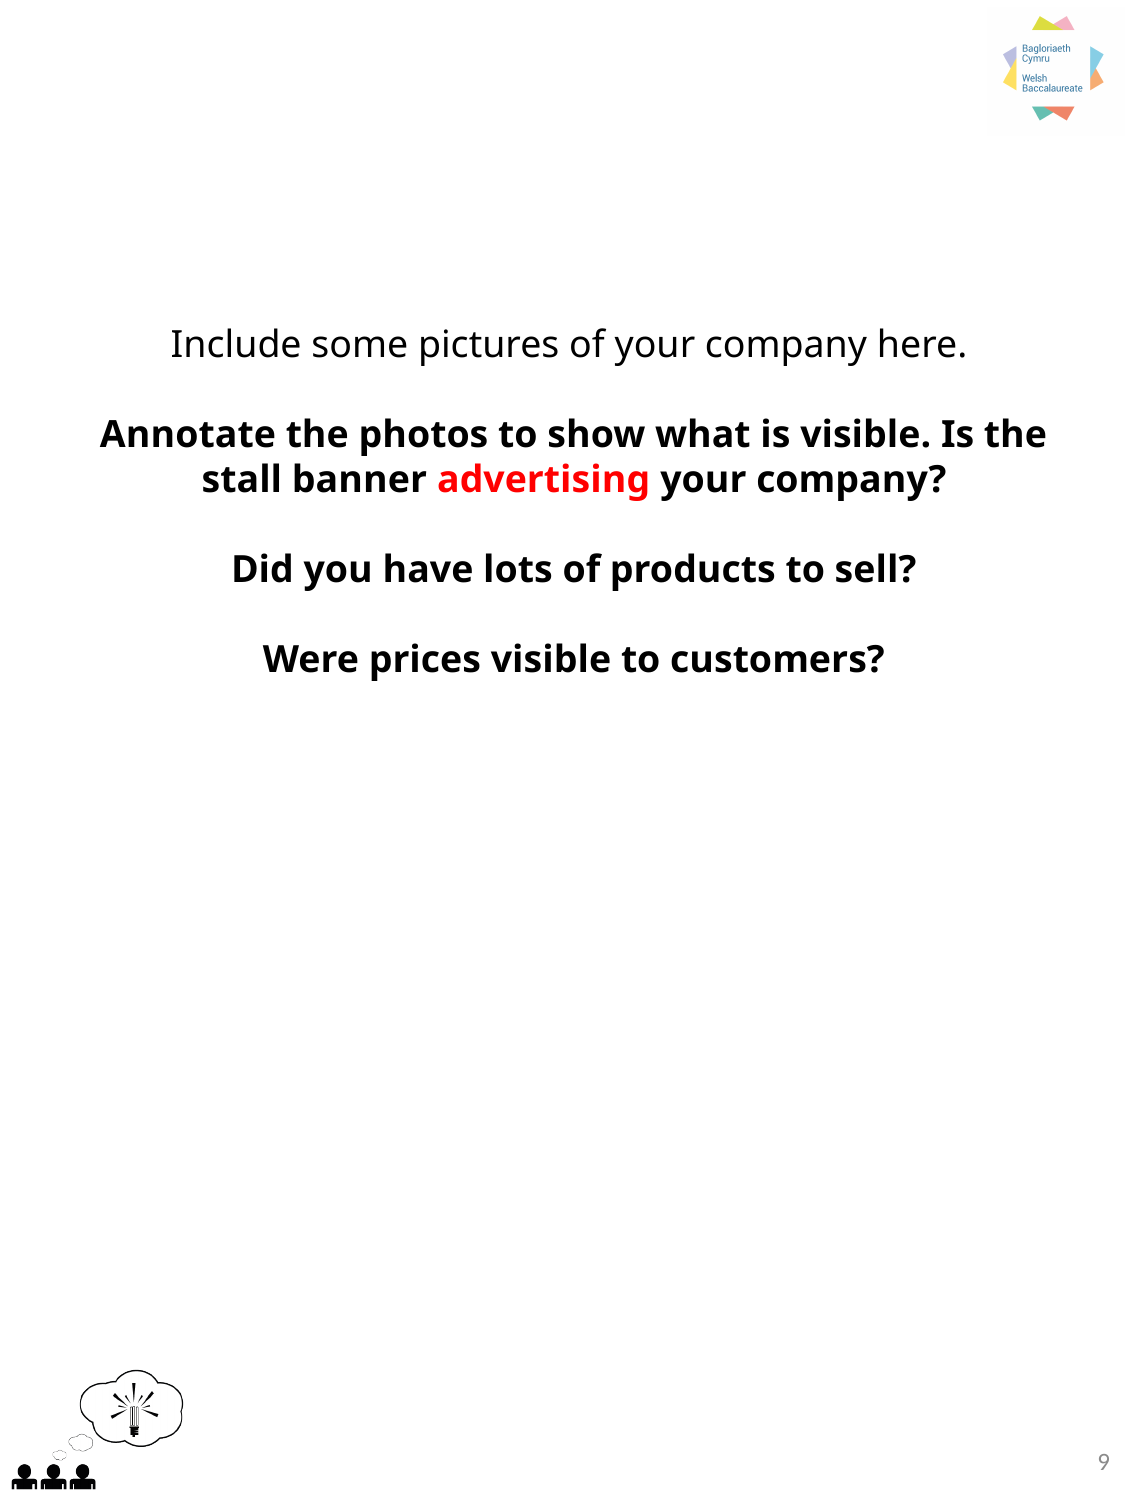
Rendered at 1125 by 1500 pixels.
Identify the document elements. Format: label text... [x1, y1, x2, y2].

picture [9, 1365, 196, 1491]
text_box Include some pictures of your company here. Annotate the photos to show what is visible. Is the stall banner advertising your company? Did you have lots of products to sell? Were prices visible to customers? [54, 312, 1094, 778]
picture [987, 7, 1125, 136]
slide_number 9 [862, 1420, 1125, 1500]
